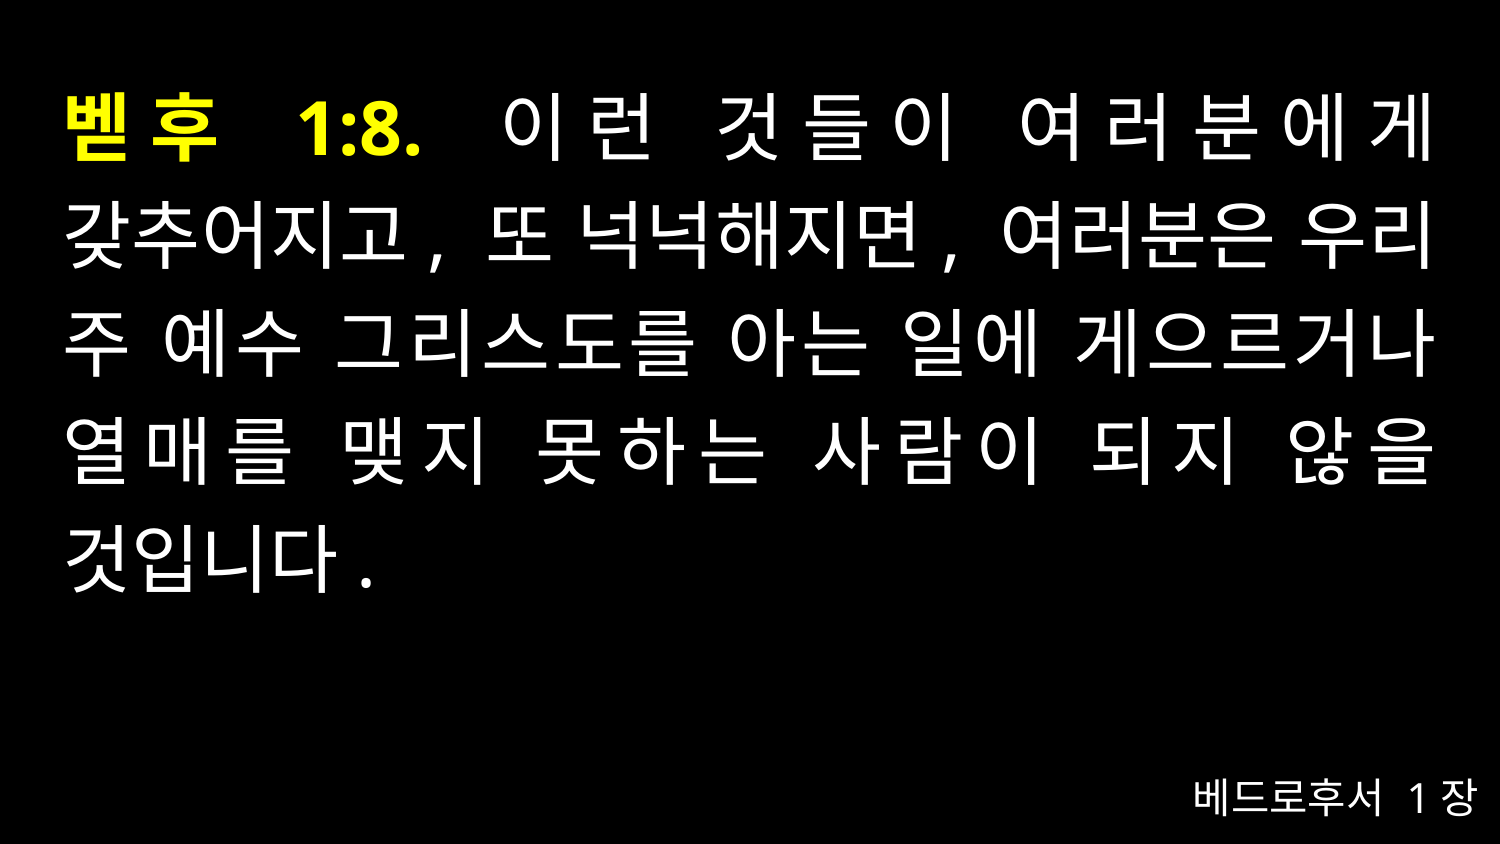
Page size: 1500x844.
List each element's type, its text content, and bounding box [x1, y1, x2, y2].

subtitle 베드로후서 1장 [916, 770, 1500, 844]
title 벧후 1:8. 이런 것들이 여러분에게 갖추어지고, 또 넉넉해지면, 여러분은 우리 주 예수 그리스도를 아는 일에 게으르거나 열매를 맺지 못하는 사람이 되지 않을 것입니다. [0, 0, 1500, 844]
